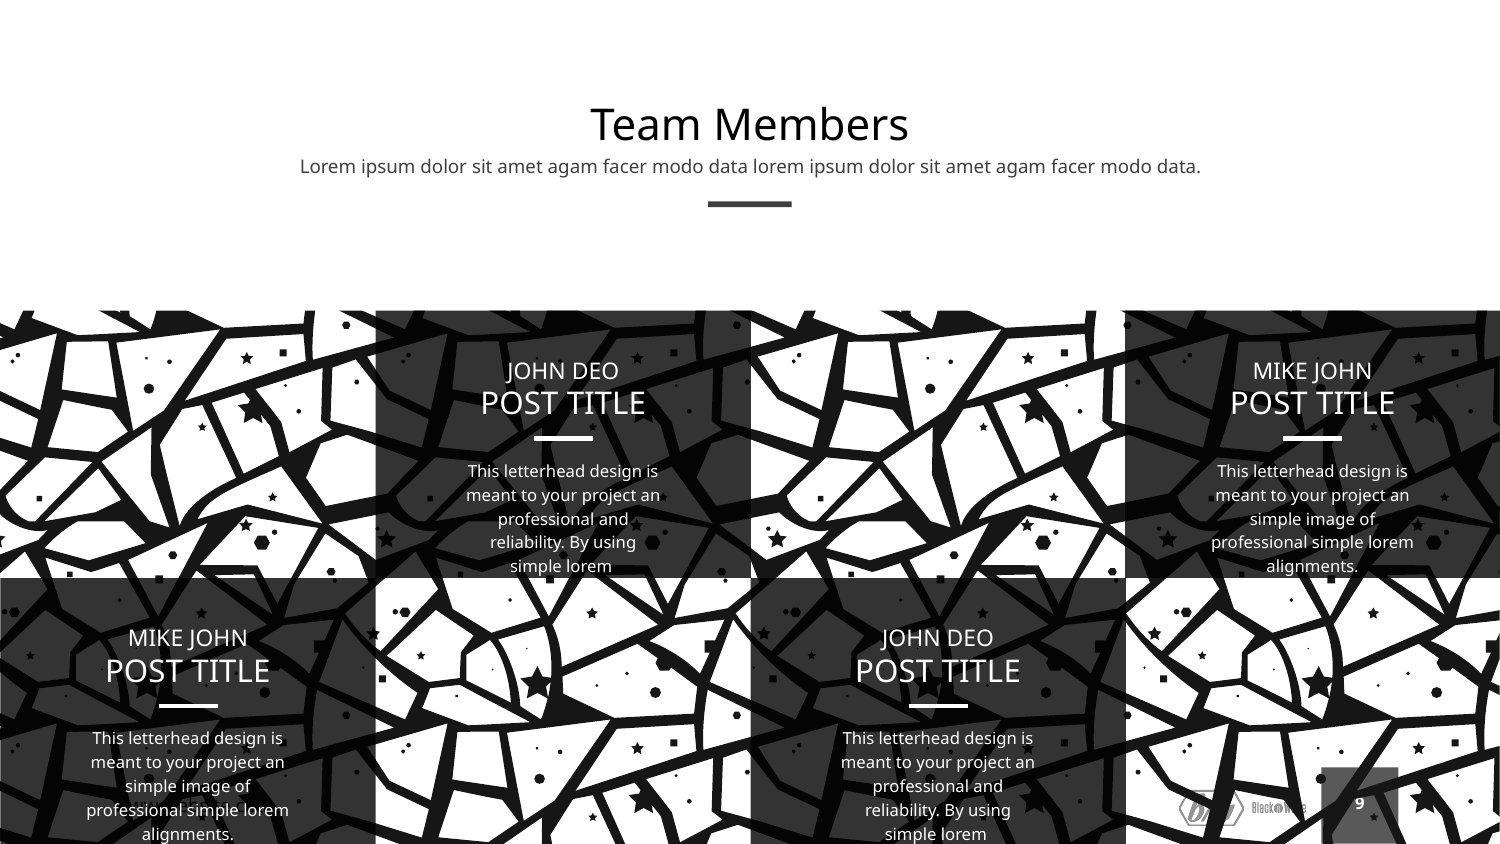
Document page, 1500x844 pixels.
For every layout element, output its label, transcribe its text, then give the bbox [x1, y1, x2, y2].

picture [0, 310, 1500, 844]
text_box This letterhead design is meant to your project an simple image of professional simple lorem alignments. [1192, 451, 1434, 539]
text_box JOHN DEO POST TITLE [464, 350, 663, 429]
text_box MIKE JOHN POST TITLE [88, 618, 288, 696]
text_box [0, 0, 1500, 310]
text_box This letterhead design is meant to your project an professional and reliability. By using simple lorem [452, 451, 675, 539]
text_box [756, 588, 1119, 844]
text_box This letterhead design is meant to your project an professional and reliability. By using simple lorem [827, 718, 1050, 806]
text_box Lorem ipsum dolor sit amet agam facer modo data lorem ipsum dolor sit amet agam facer modo data. [103, 146, 1397, 189]
text_box [376, 310, 747, 576]
text_box [103, 88, 1397, 146]
text_box MIKE JOHN POST TITLE [1207, 350, 1418, 429]
text_box [708, 201, 792, 208]
text_box This letterhead design is meant to your project an simple image of professional simple lorem alignments. [67, 718, 309, 806]
text_box [1126, 310, 1500, 577]
text_box [0, 587, 370, 844]
text_box JOHN DEO POST TITLE [838, 618, 1038, 696]
